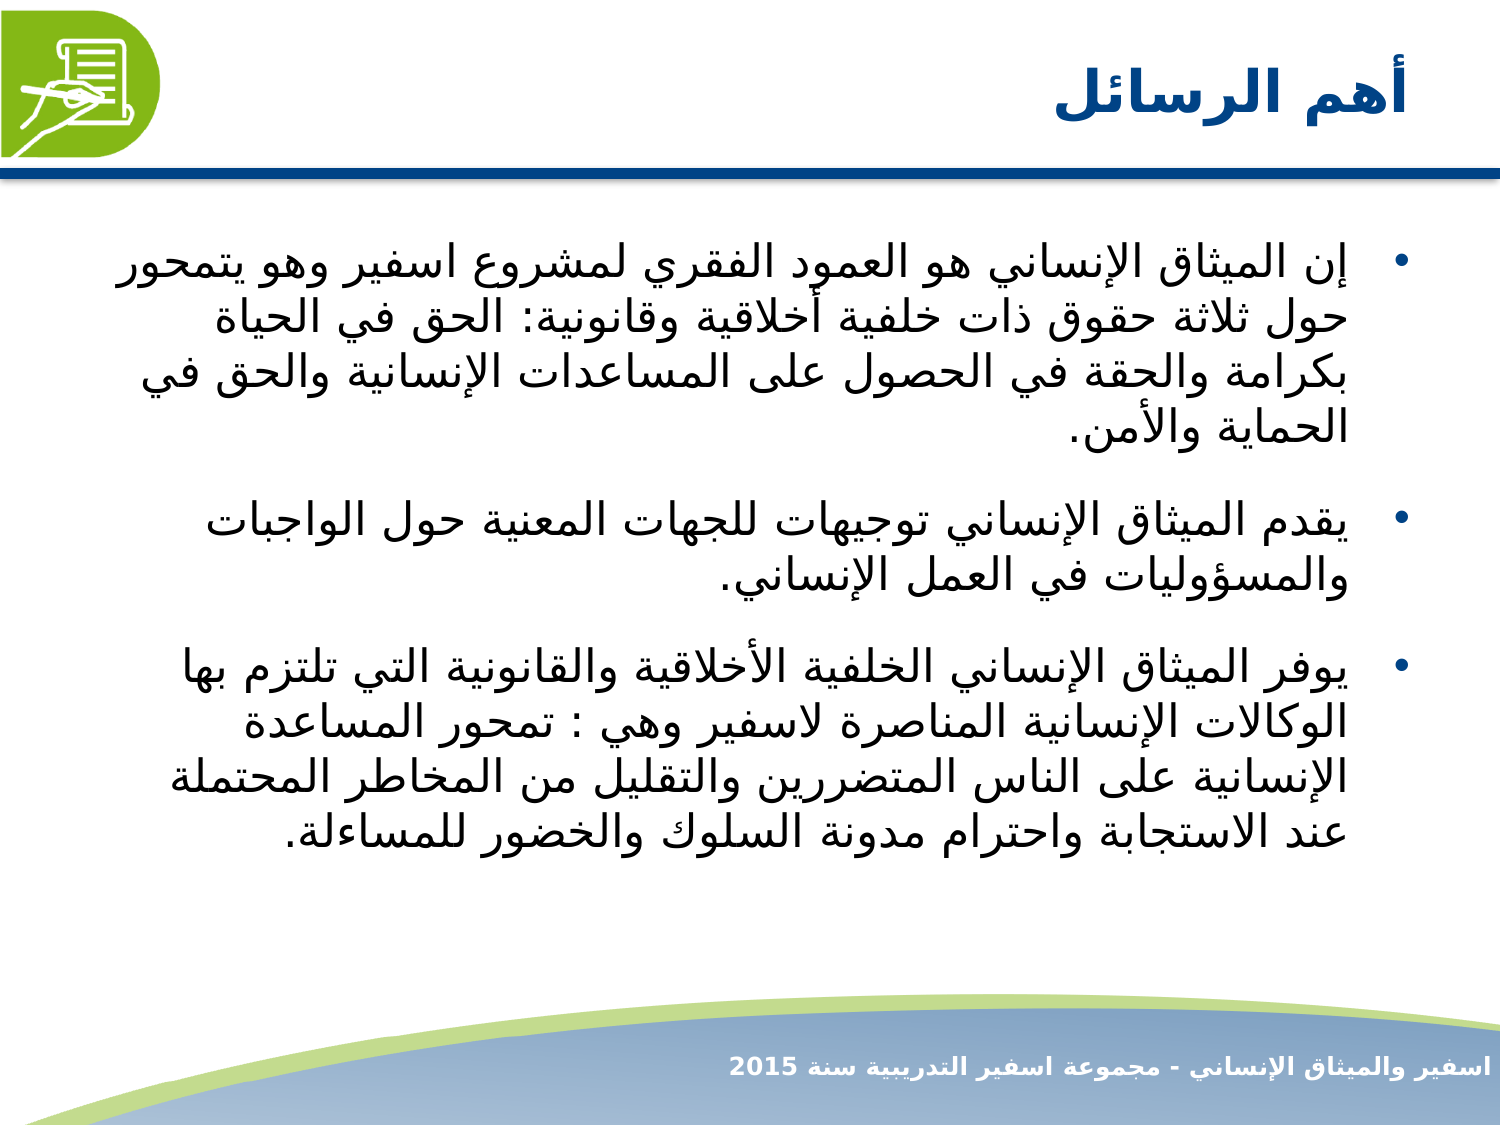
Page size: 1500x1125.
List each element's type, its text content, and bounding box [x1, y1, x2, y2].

list إن الميثاق الإنساني هو العمود الفقري لمشروع اسفير وهو يتمحور حول ثلاثة حقوق ذات خلفية أخلاقية وقانونية: الحق في الحياة بكرامة والحقة في الحصول على المساعدات الإنسانية والحق في الحماية والأمن. يقدم الميثاق الإنساني توجيهات للجهات المعنية حول الواجبات والمسؤوليات في العمل الإنساني. يوفر الميثاق الإنساني الخلفية الأخلاقية والقانونية التي تلتزم بها الوكالات الإنسانية المناصرة لاسفير وهي : تمحور المساعدة الإنسانية على الناس المتضررين والتقليل من المخاطر المحتملة عند الاستجابة واحترام مدونة السلوك والخضور للمساءلة. [75, 224, 1425, 1010]
picture [0, 992, 1500, 1125]
title أهم الرسائل [75, 0, 1425, 178]
picture [0, 9, 75, 158]
text_box الجزء "أ"9 - اسفير والميثاق الإنساني - مجموعة اسفير التدريبية سنة 2015 [713, 1042, 1500, 1088]
